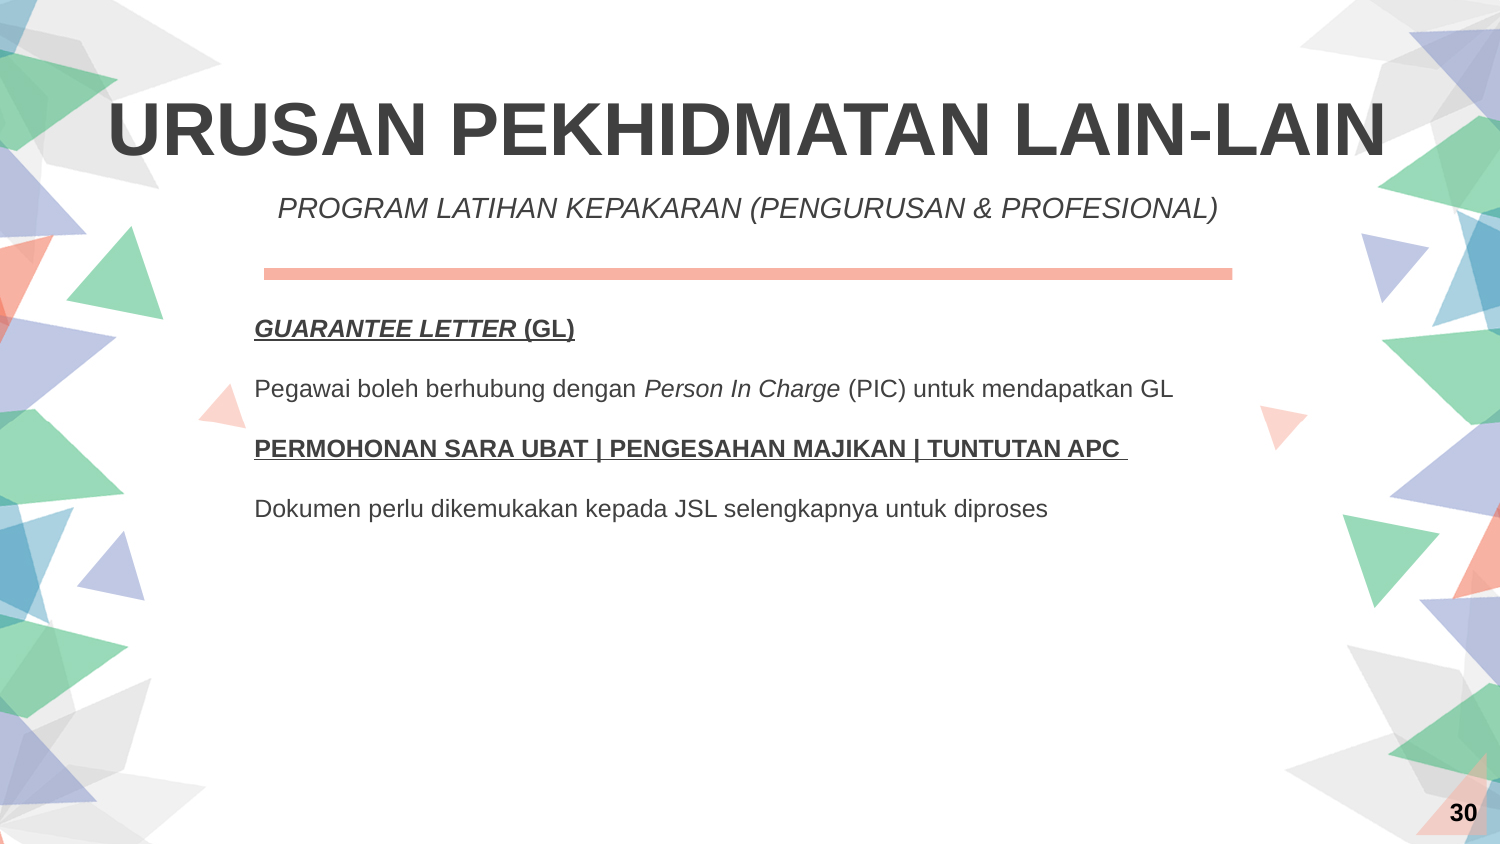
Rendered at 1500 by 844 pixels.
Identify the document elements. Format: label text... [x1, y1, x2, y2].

text_box [262, 266, 1235, 282]
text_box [1415, 752, 1494, 836]
text_box GUARANTEE LETTER (GL) Pegawai boleh berhubung dengan Person In Charge (PIC) untuk mendapatkan GL PERMOHONAN SARA UBAT | PENGESAHAN MAJIKAN | TUNTUTAN APC Dokumen perlu dikemukakan kepada JSL selengkapnya untuk diproses [239, 305, 1258, 530]
list PROGRAM LATIHAN KEPAKARAN (PENGURUSAN & PROFESIONAL) [0, 183, 1499, 231]
picture [0, 0, 1500, 844]
list URUSAN PEKHIDMATAN LAIN-LAIN [0, 78, 1499, 173]
